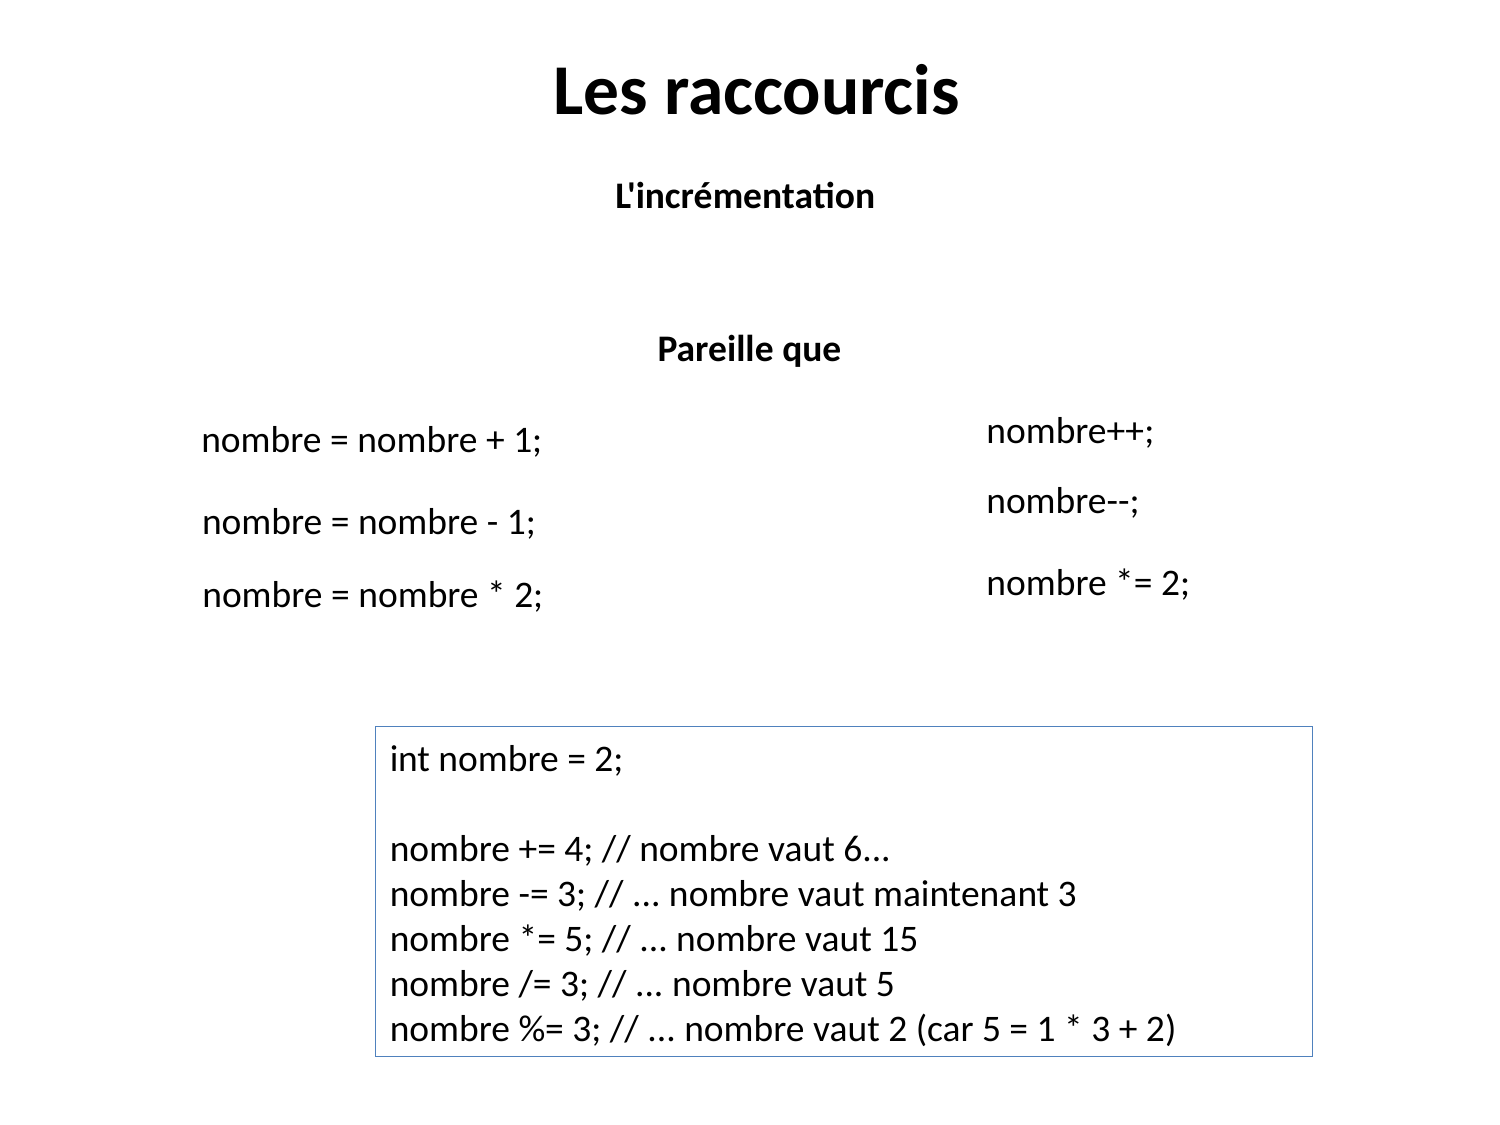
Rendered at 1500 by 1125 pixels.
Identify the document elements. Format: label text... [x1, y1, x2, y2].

text_box nombre = nombre - 1; [187, 490, 552, 550]
text_box L'incrémentation [600, 163, 891, 224]
text_box nombre *= 2; [971, 550, 1206, 611]
text_box nombre--; [971, 468, 1155, 529]
text_box Pareille que [642, 316, 866, 377]
text_box nombre++; [971, 398, 1170, 459]
text_box nombre = nombre + 1; [186, 408, 558, 468]
text_box nombre = nombre * 2; [187, 562, 559, 623]
text_box int nombre = 2; nombre += 4; // nombre vaut 6... nombre -= 3; // ... nombre vaut maintenant 3 nombre *= 5; // ... nombre vaut 15 nombre /= 3; // ... nombre vaut 5 nombre %= 3; // ... nombre vaut 2 (car 5 = 1 * 3 + 2) [375, 726, 1313, 1057]
title Les raccourcis [82, 35, 1432, 223]
